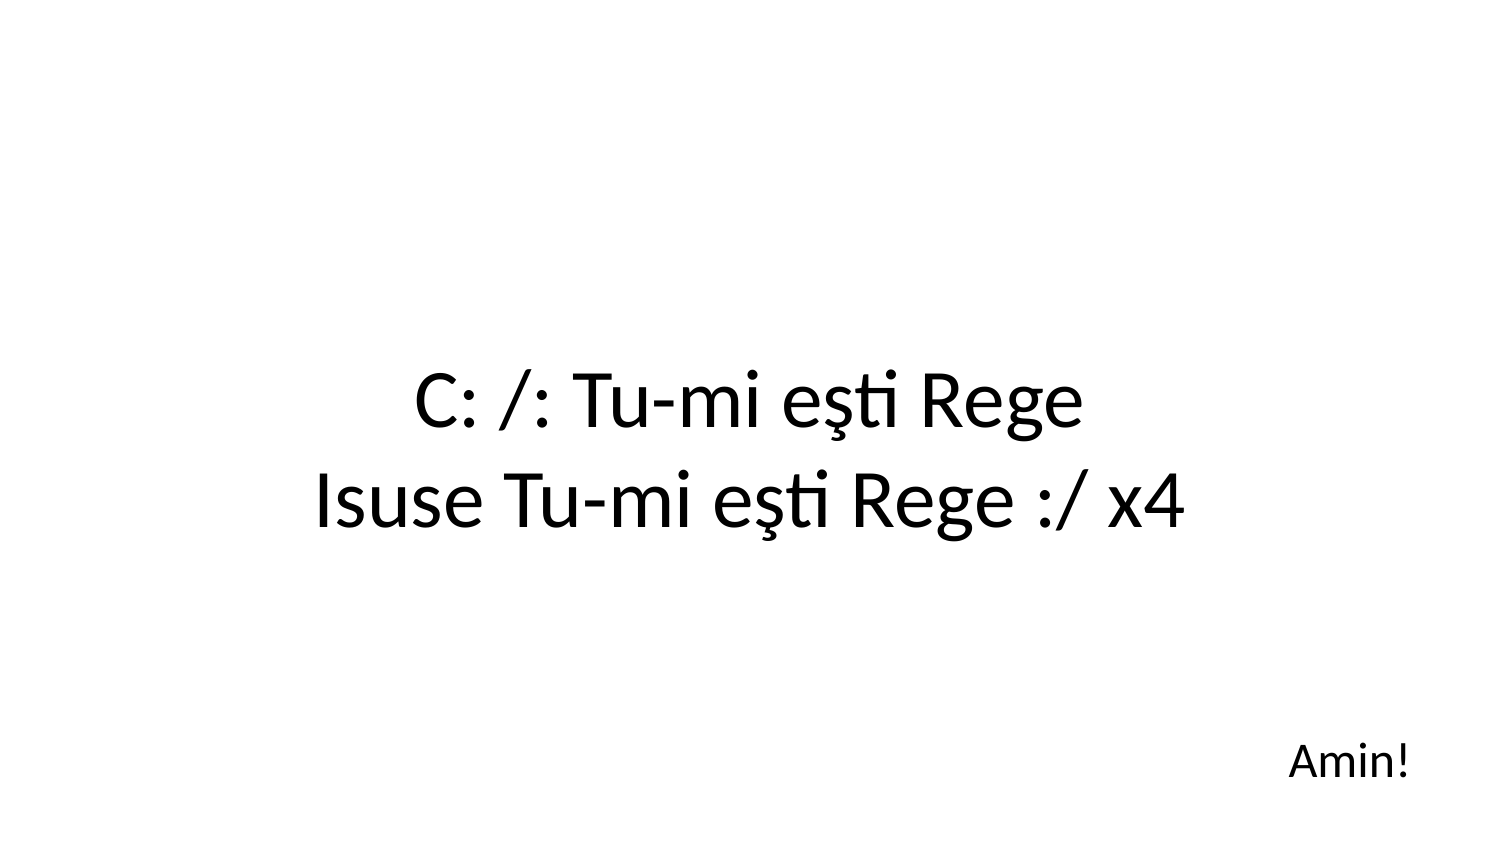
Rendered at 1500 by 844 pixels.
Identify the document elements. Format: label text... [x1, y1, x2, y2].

text_box C: /: Tu-mi eşti Rege Isuse Tu-mi eşti Rege :/ x4 [298, 292, 1202, 552]
text_box Amin! [1273, 674, 1427, 795]
